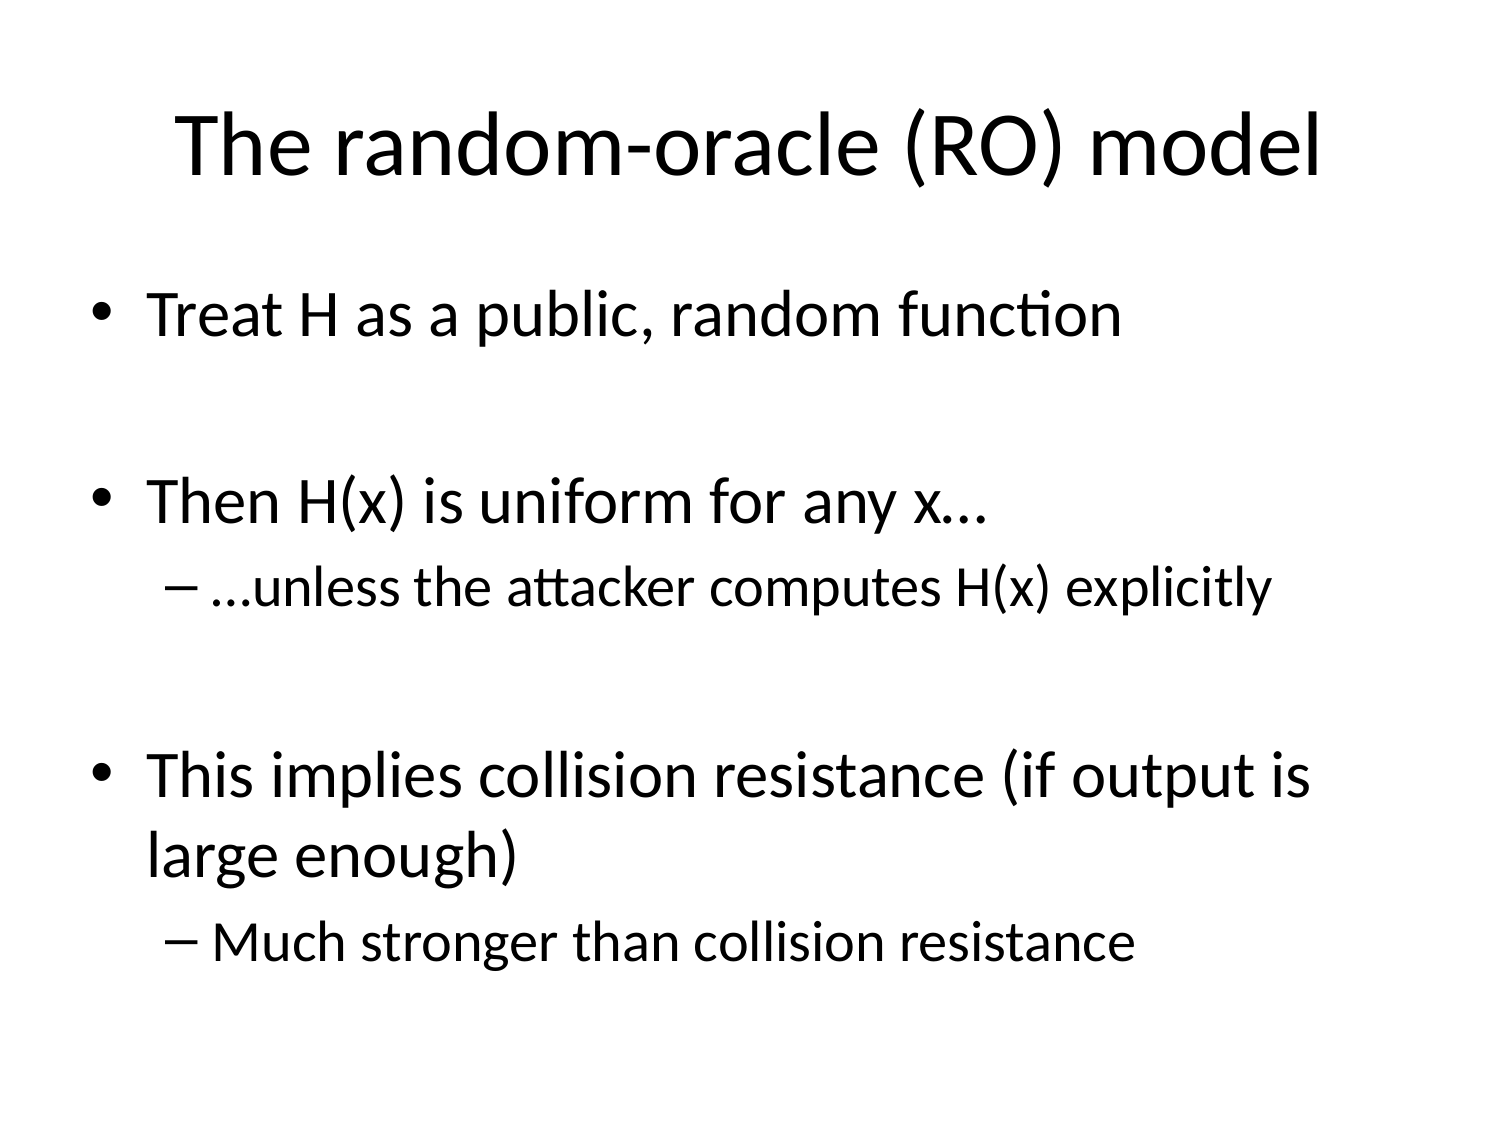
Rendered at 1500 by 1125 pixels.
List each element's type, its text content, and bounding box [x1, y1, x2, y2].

list Treat H as a public, random function Then H(x) is uniform for any x… …unless the attacker computes H(x) explicitly This implies collision resistance (if output is large enough) Much stronger than collision resistance [75, 262, 1425, 1005]
title The random-oracle (RO) model [75, 45, 1425, 233]
